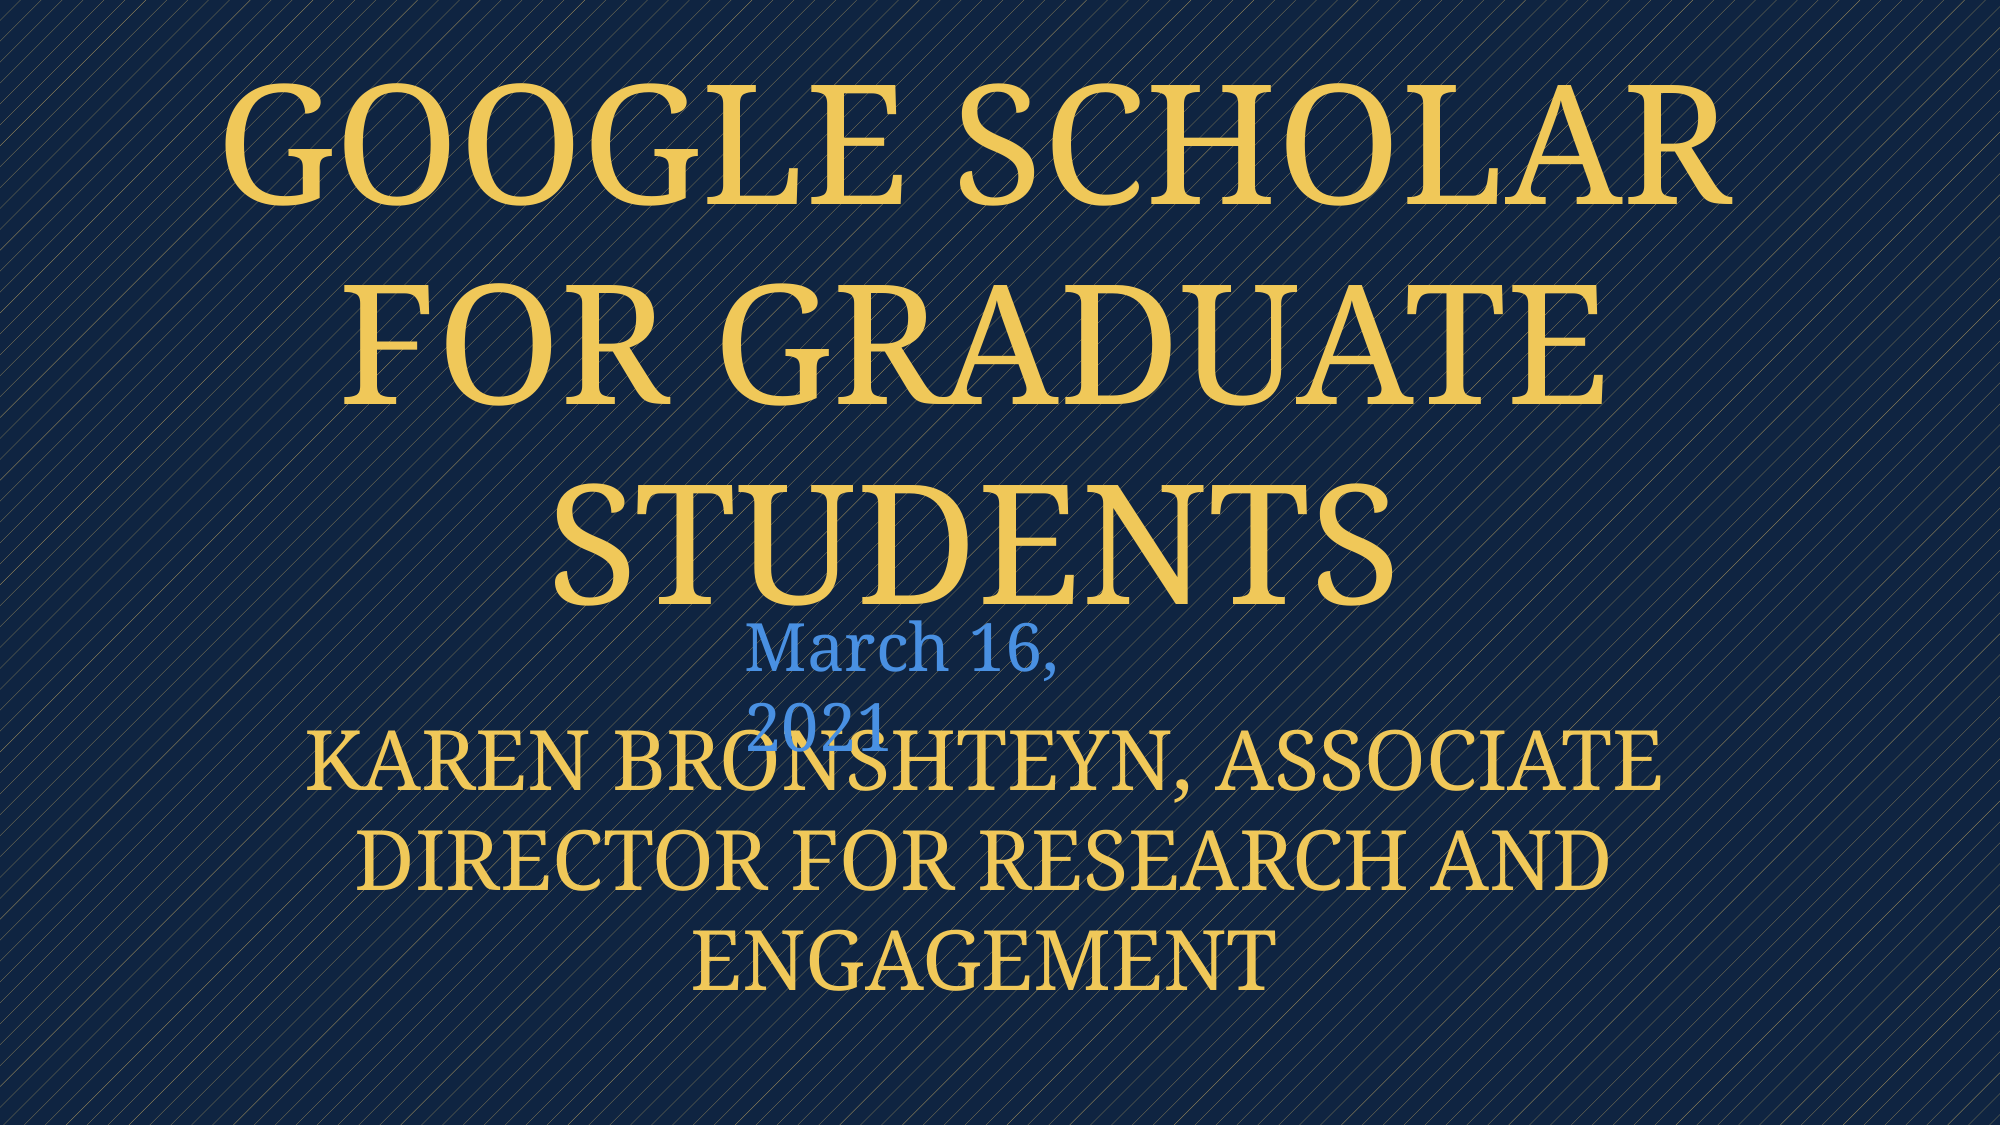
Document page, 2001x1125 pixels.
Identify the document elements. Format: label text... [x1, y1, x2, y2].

list Karen Bronshteyn, Associate Director for Research and Engagement [184, 666, 1784, 1048]
text_box March 16, 2021 [729, 597, 1220, 772]
text_box Google Scholar for Graduate Students [165, 50, 1784, 625]
